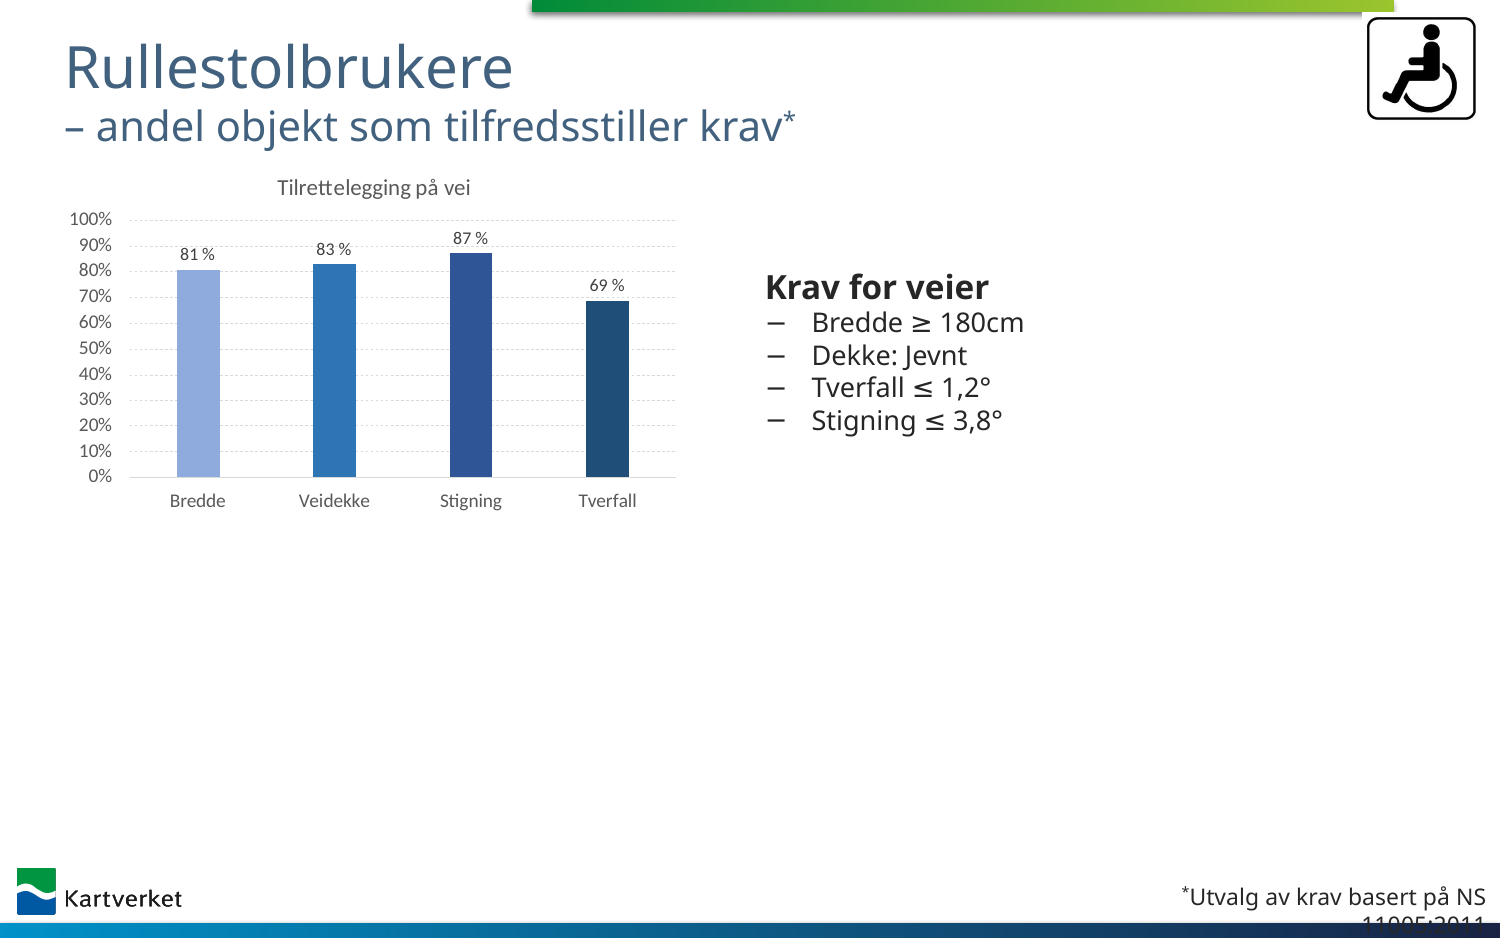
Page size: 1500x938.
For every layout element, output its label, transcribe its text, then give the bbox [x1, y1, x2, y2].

text_box *Utvalg av krav basert på NS 11005:2011 [1068, 873, 1500, 938]
picture [62, 166, 687, 519]
picture [1362, 12, 1481, 126]
text_box Krav for veier Bredde ≥ 180cm Dekke: Jevnt Tverfall ≤ 1,2° Stigning ≤ 3,8° [750, 258, 1234, 444]
text_box Rullestolbrukere – andel objekt som tilfredsstiller krav* [49, 25, 1431, 158]
